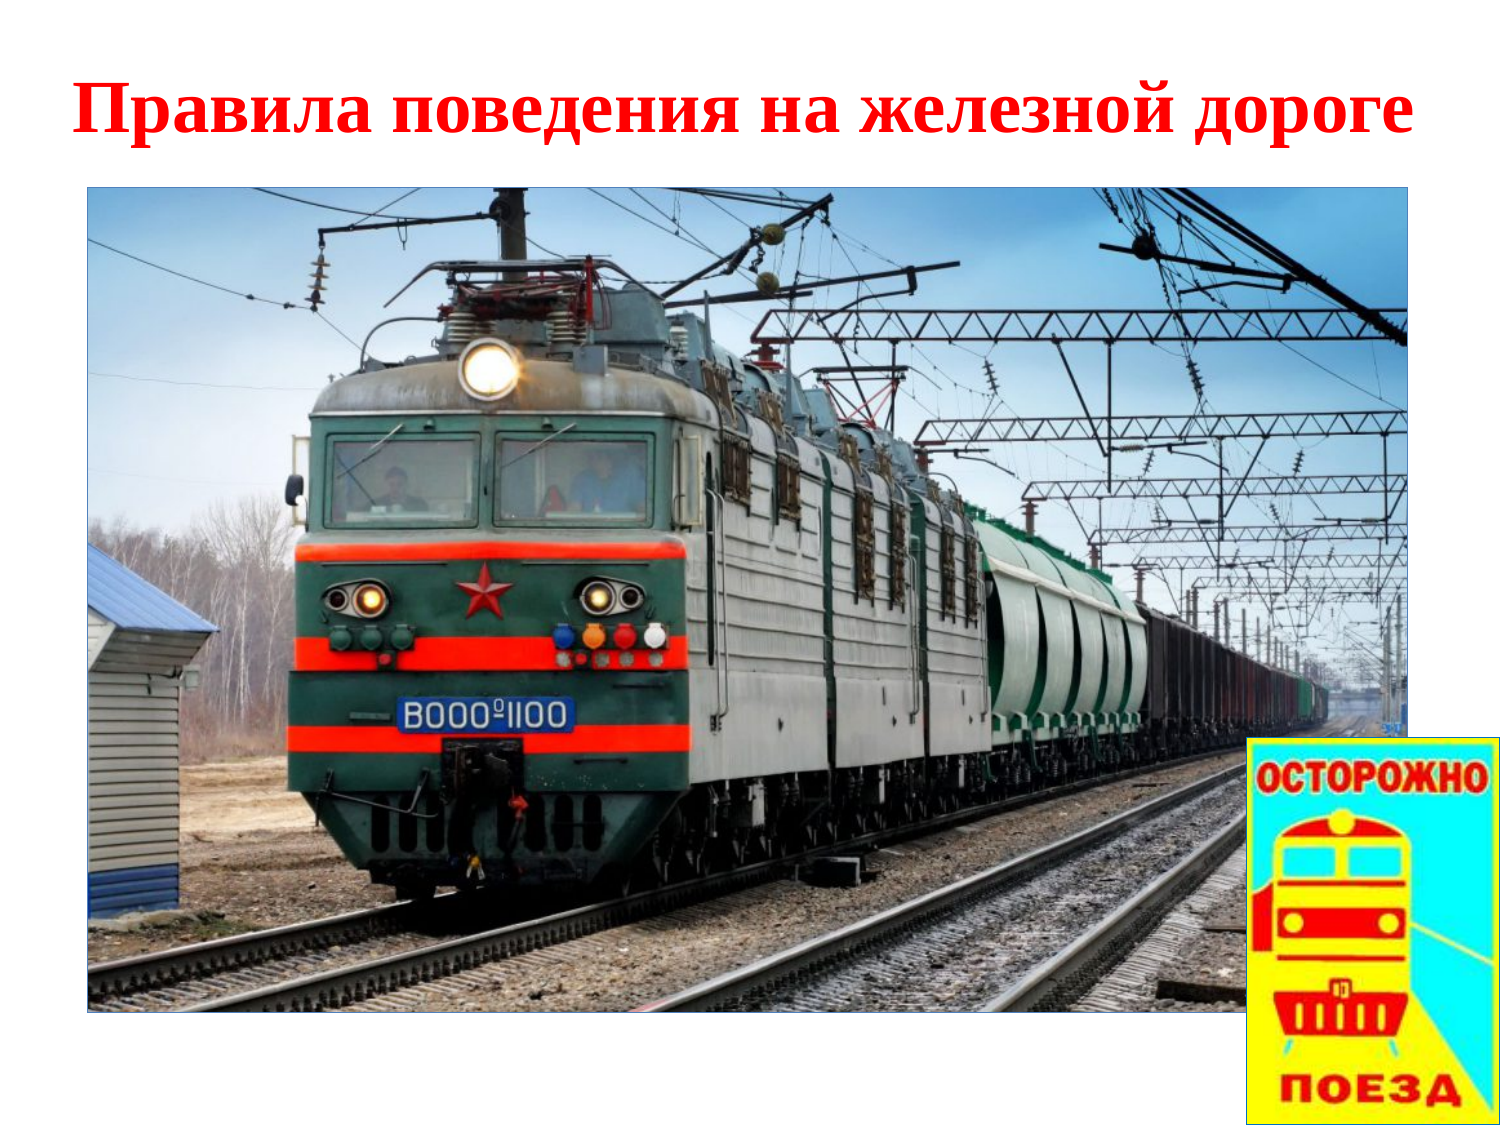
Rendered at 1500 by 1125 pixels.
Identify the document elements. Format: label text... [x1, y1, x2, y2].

text_box Правила поведения на железной дороге [57, 49, 1450, 155]
picture [87, 187, 1500, 1125]
